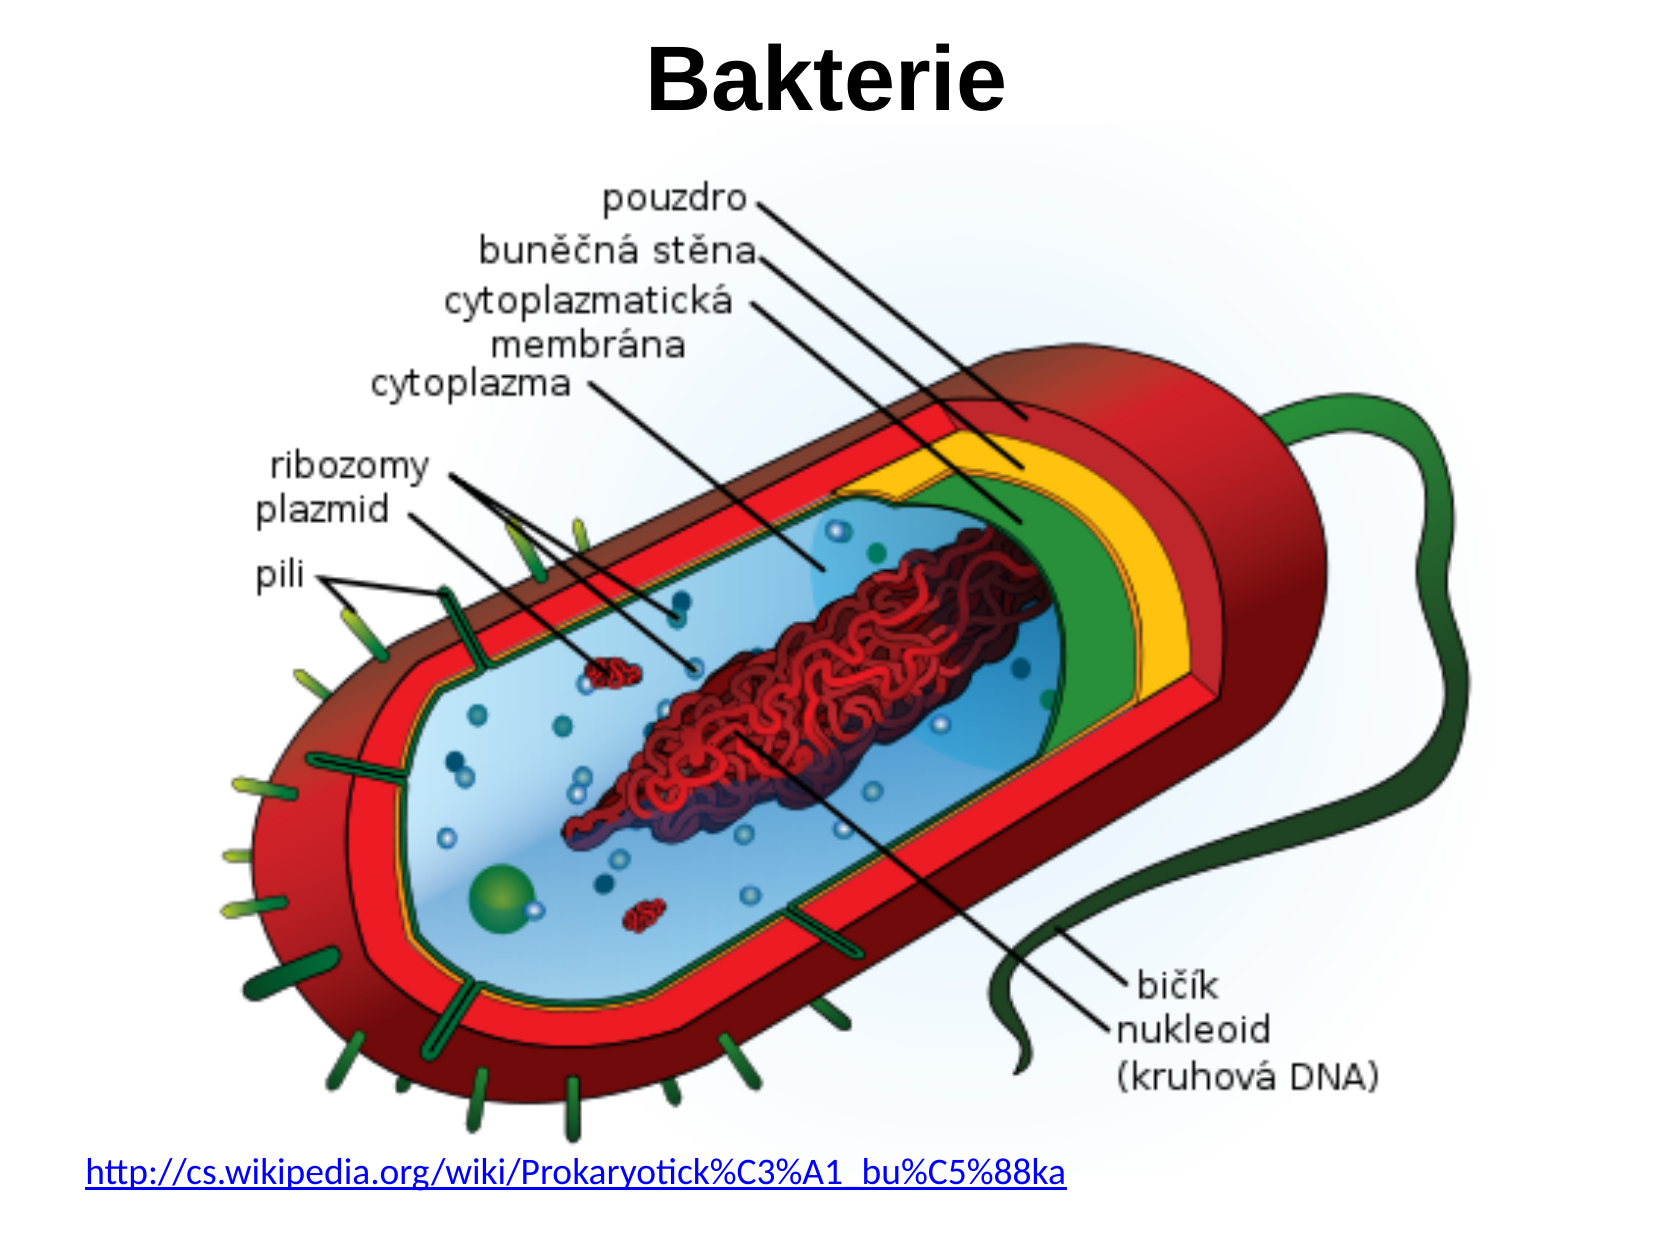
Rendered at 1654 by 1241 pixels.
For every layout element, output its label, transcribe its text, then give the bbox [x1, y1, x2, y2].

title Bakterie [82, 0, 1571, 148]
text_box http://cs.wikipedia.org/wiki/Prokaryotick%C3%A1_bu%C5%88ka [70, 1139, 1111, 1200]
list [200, 123, 1494, 1176]
